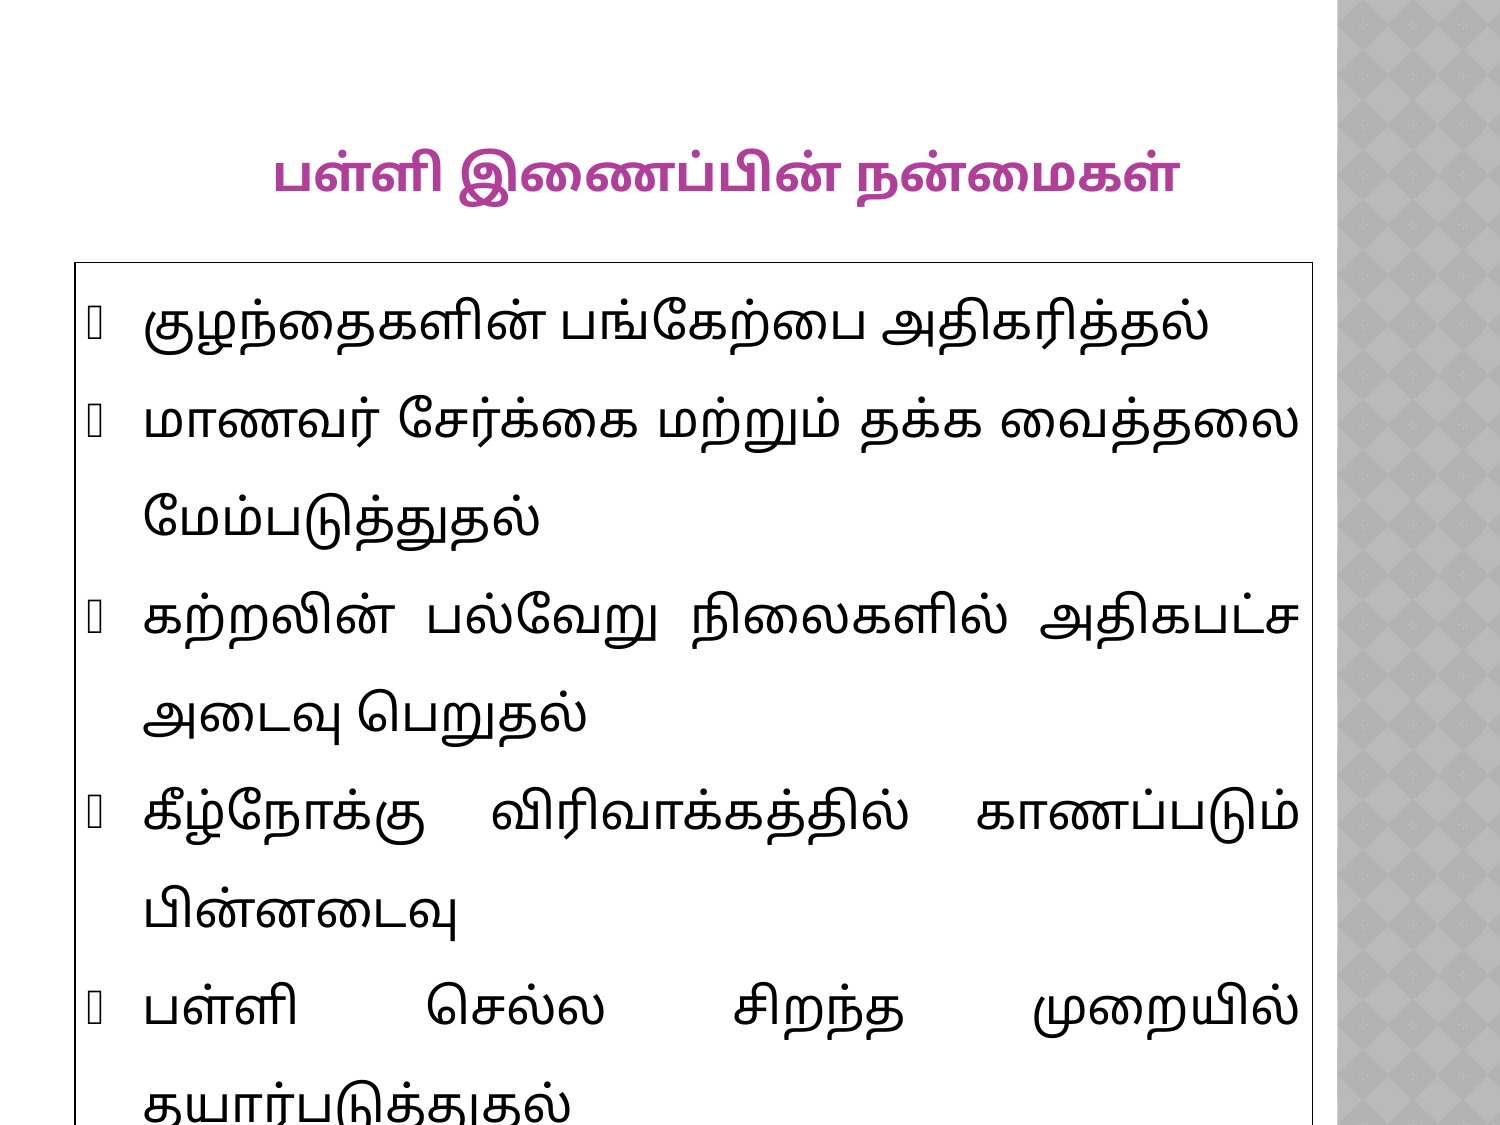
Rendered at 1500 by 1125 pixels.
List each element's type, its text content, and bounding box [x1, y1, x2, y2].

text_box பள்ளி இணைப்பின் நன்மைகள் [257, 124, 1197, 209]
table_header குழந்தைகளின் பங்கேற்பை அதிகரித்தல் மாணவர் சேர்க்கை மற்றும் தக்க வைத்தலை மேம்படுத்துதல் கற்றலின் பல்வேறு நிலைகளில் அதிகபட்ச அடைவு பெறுதல் கீழ்நோக்கு விரிவாக்கத்தில் காணப்படும் பின்னடைவு பள்ளி செல்ல சிறந்த முறையில் தயார்படுத்துதல் வளங்களைச் சிறப்பாகப் பயன்படுத்துதல் [76, 263, 1312, 1125]
